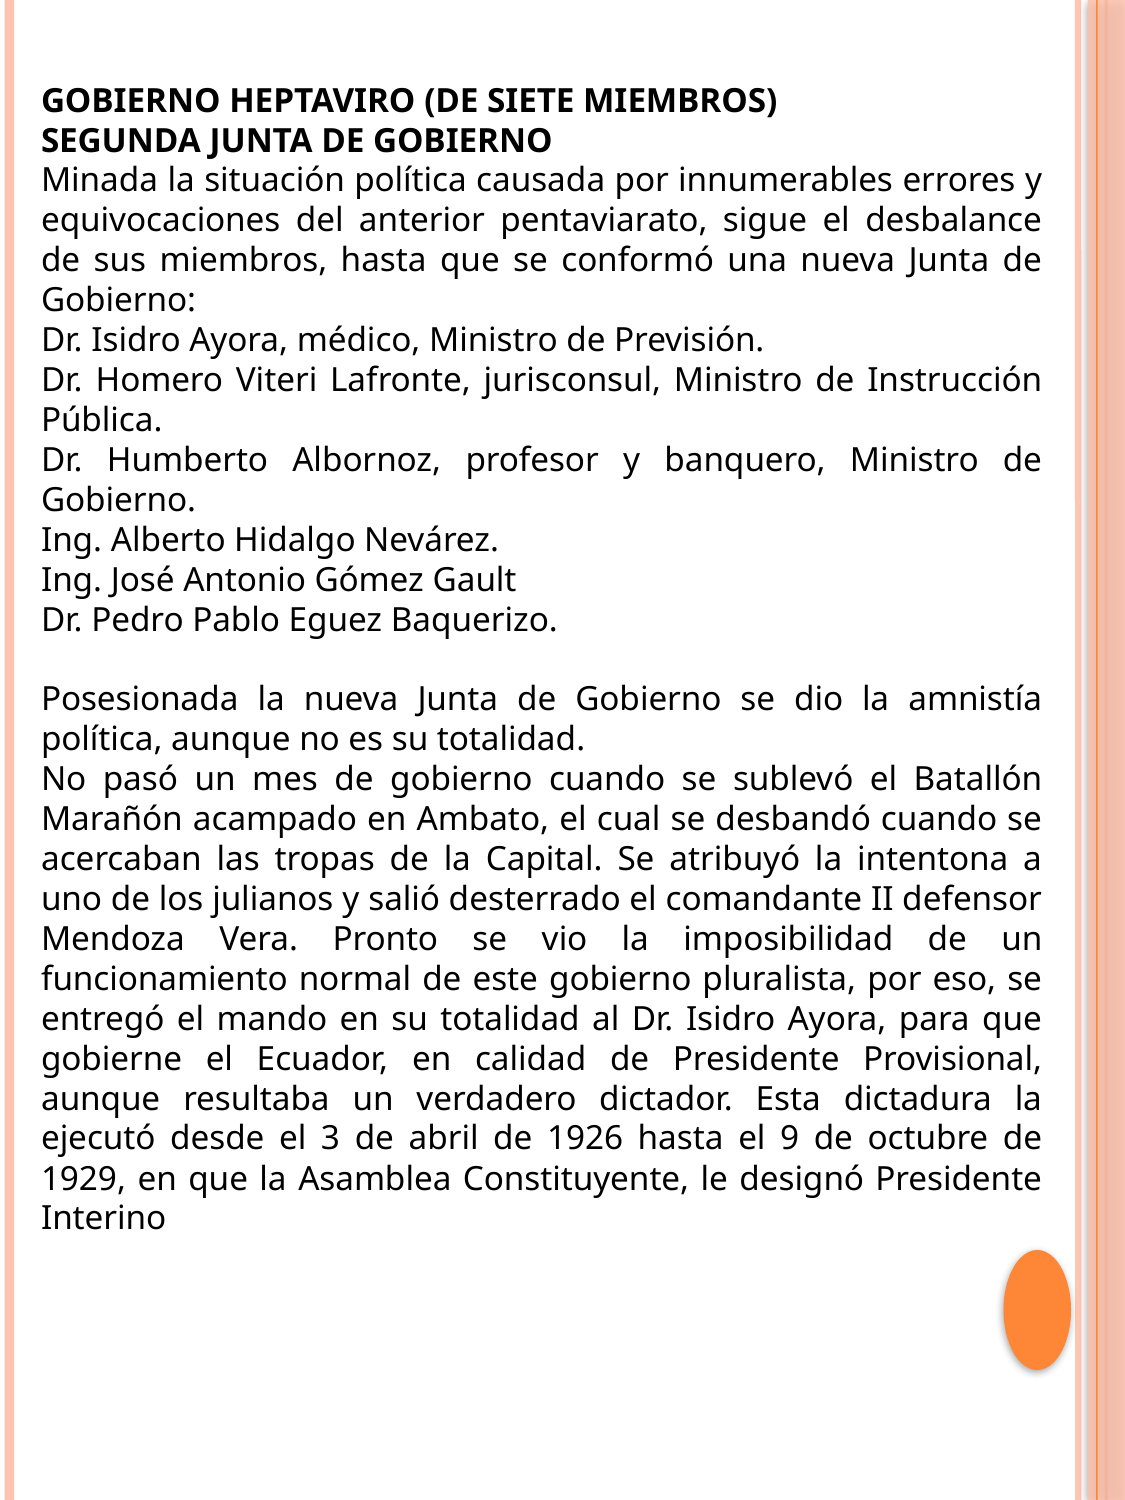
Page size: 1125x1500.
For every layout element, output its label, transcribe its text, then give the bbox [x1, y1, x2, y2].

text_box GOBIERNO HEPTAVIRO (DE SIETE MIEMBROS) SEGUNDA JUNTA DE GOBIERNO Minada la situación política causada por innumerables errores y equivocaciones del anterior pentaviarato, sigue el desbalance de sus miembros, hasta que se conformó una nueva Junta de Gobierno: Dr. Isidro Ayora, médico, Ministro de Previsión. Dr. Homero Viteri Lafronte, jurisconsul, Ministro de Instrucción Pública. Dr. Humberto Albornoz, profesor y banquero, Ministro de Gobierno. Ing. Alberto Hidalgo Nevárez. Ing. José Antonio Gómez Gault Dr. Pedro Pablo Eguez Baquerizo. Posesionada la nueva Junta de Gobierno se dio la amnistía política, aunque no es su totalidad. No pasó un mes de gobierno cuando se sublevó el Batallón Marañón acampado en Ambato, el cual se desbandó cuando se acercaban las tropas de la Capital. Se atribuyó la intentona a uno de los julianos y salió desterrado el comandante II defensor Mendoza Vera. Pronto se vio la imposibilidad de un funcionamiento normal de este gobierno pluralista, por eso, se entregó el mando en su totalidad al Dr. Isidro Ayora, para que gobierne el Ecuador, en calidad de Presidente Provisional, aunque resultaba un verdadero dictador. Esta dictadura la ejecutó desde el 3 de abril de 1926 hasta el 9 de octubre de 1929, en que la Asamblea Constituyente, le designó Presidente Interino [26, 71, 1059, 1244]
